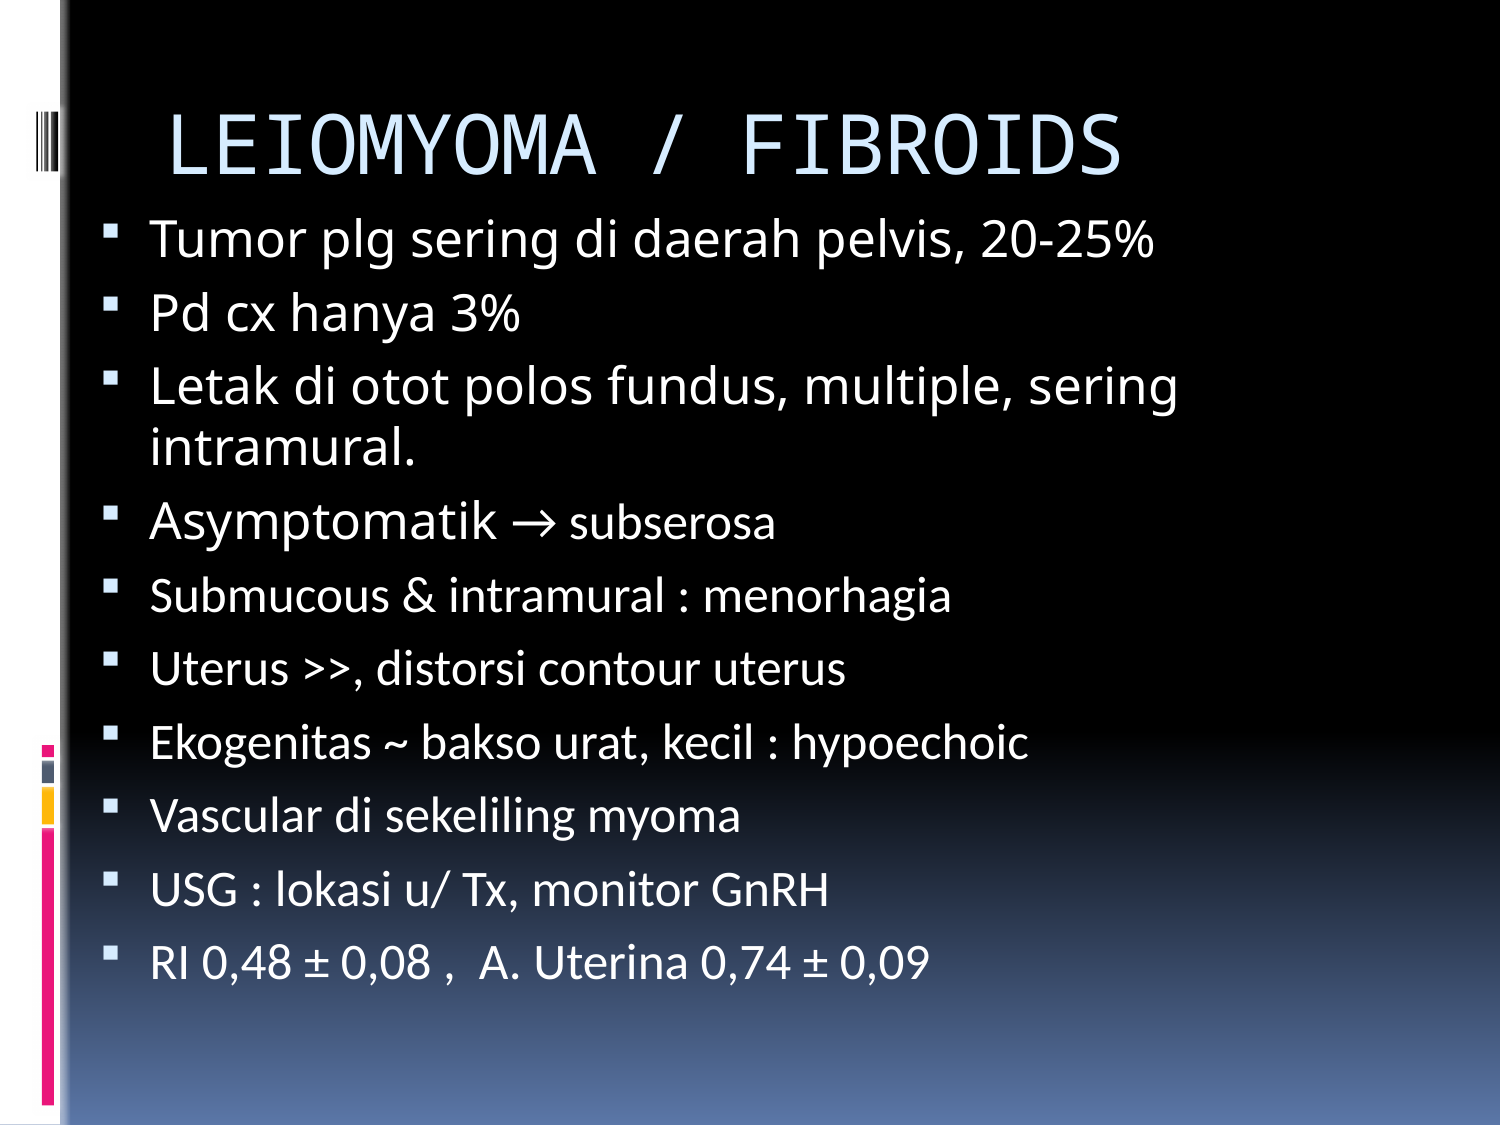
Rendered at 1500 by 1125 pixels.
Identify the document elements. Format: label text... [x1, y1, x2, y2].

title LEIOMYOMA / FIBROIDS [150, 83, 1425, 199]
list Tumor plg sering di daerah pelvis, 20-25% Pd cx hanya 3% Letak di otot polos fundus, multiple, sering intramural. Asymptomatik → subserosa Submucous & intramural : menorhagia Uterus >>, distorsi contour uterus Ekogenitas ~ bakso urat, kecil : hypoechoic Vascular di sekeliling myoma USG : lokasi u/ Tx, monitor GnRH RI 0,48 ± 0,08 , A. Uterina 0,74 ± 0,09 [75, 199, 1425, 1005]
